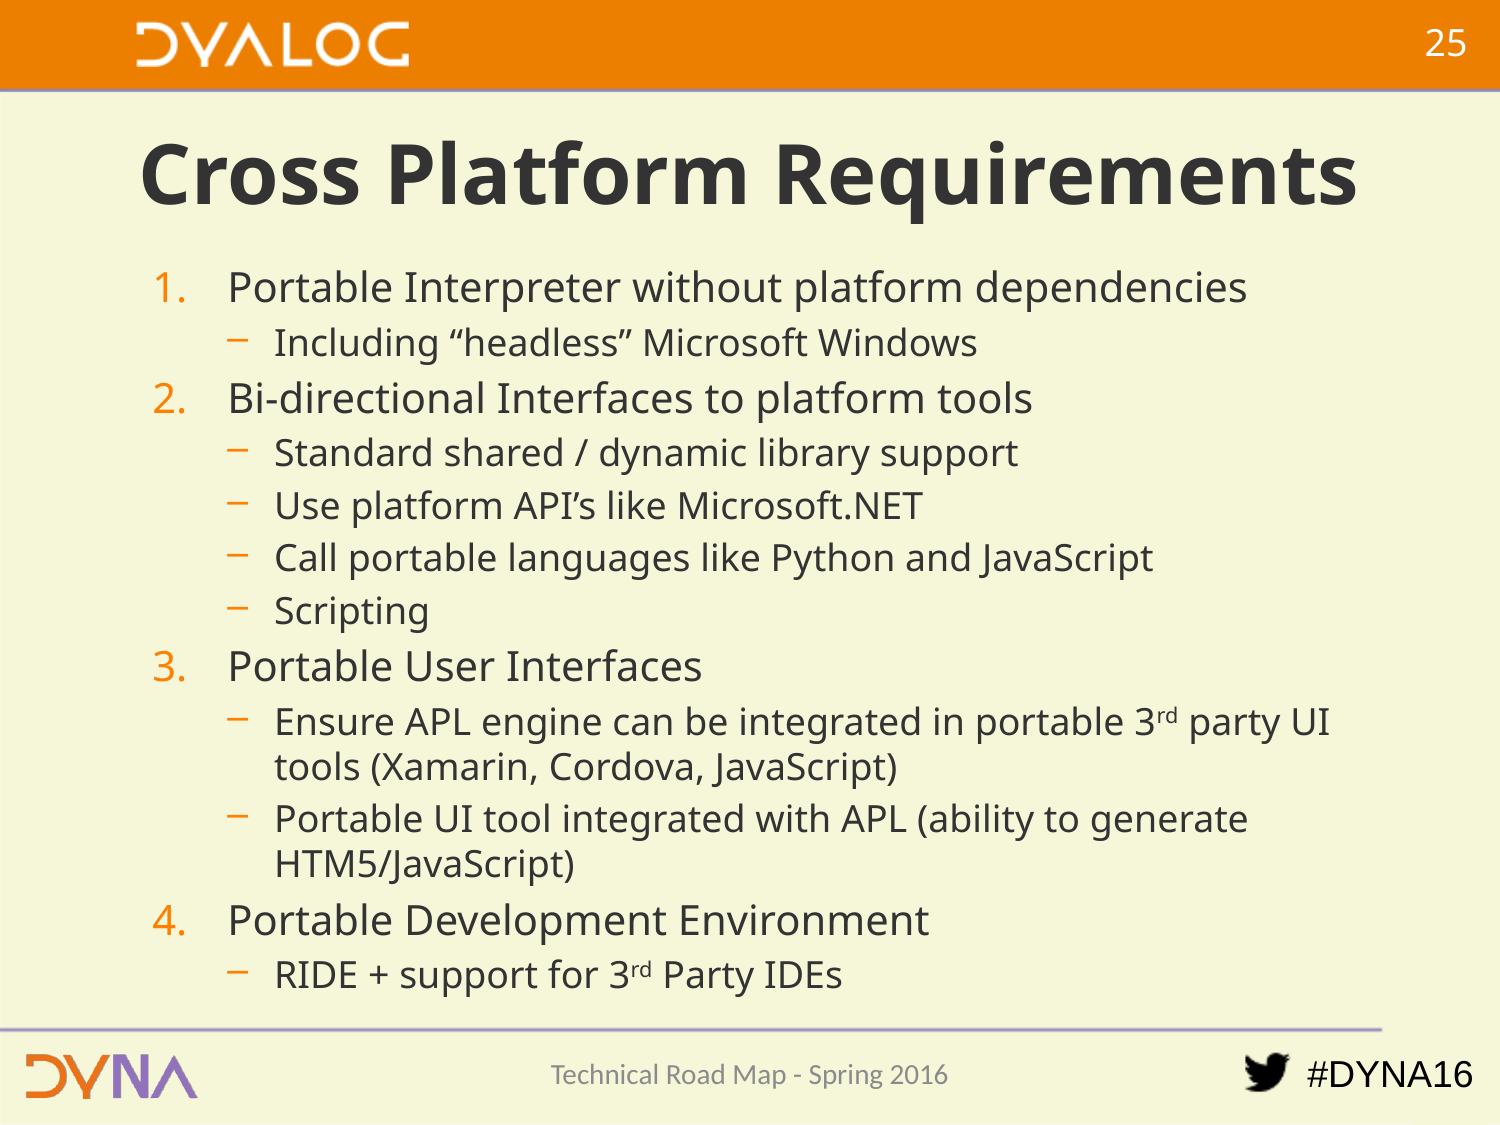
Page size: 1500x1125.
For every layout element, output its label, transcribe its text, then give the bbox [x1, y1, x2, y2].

title Cross Platform Requirements [123, 113, 1376, 254]
footer Technical Road Map - Spring 2016 [395, 1042, 1105, 1103]
list Portable Interpreter without platform dependencies Including “headless” Microsoft Windows Bi-directional Interfaces to platform tools Standard shared / dynamic library support Use platform API’s like Microsoft.NET Call portable languages like Python and JavaScript Scripting Portable User Interfaces Ensure APL engine can be integrated in portable 3rd party UI tools (Xamarin, Cordova, JavaScript) Portable UI tool integrated with APL (ability to generate HTM5/JavaScript) Portable Development Environment RIDE + support for 3rd Party IDEs [137, 253, 1390, 963]
picture [0, 0, 1500, 1125]
slide_number 24 [1325, 11, 1483, 71]
